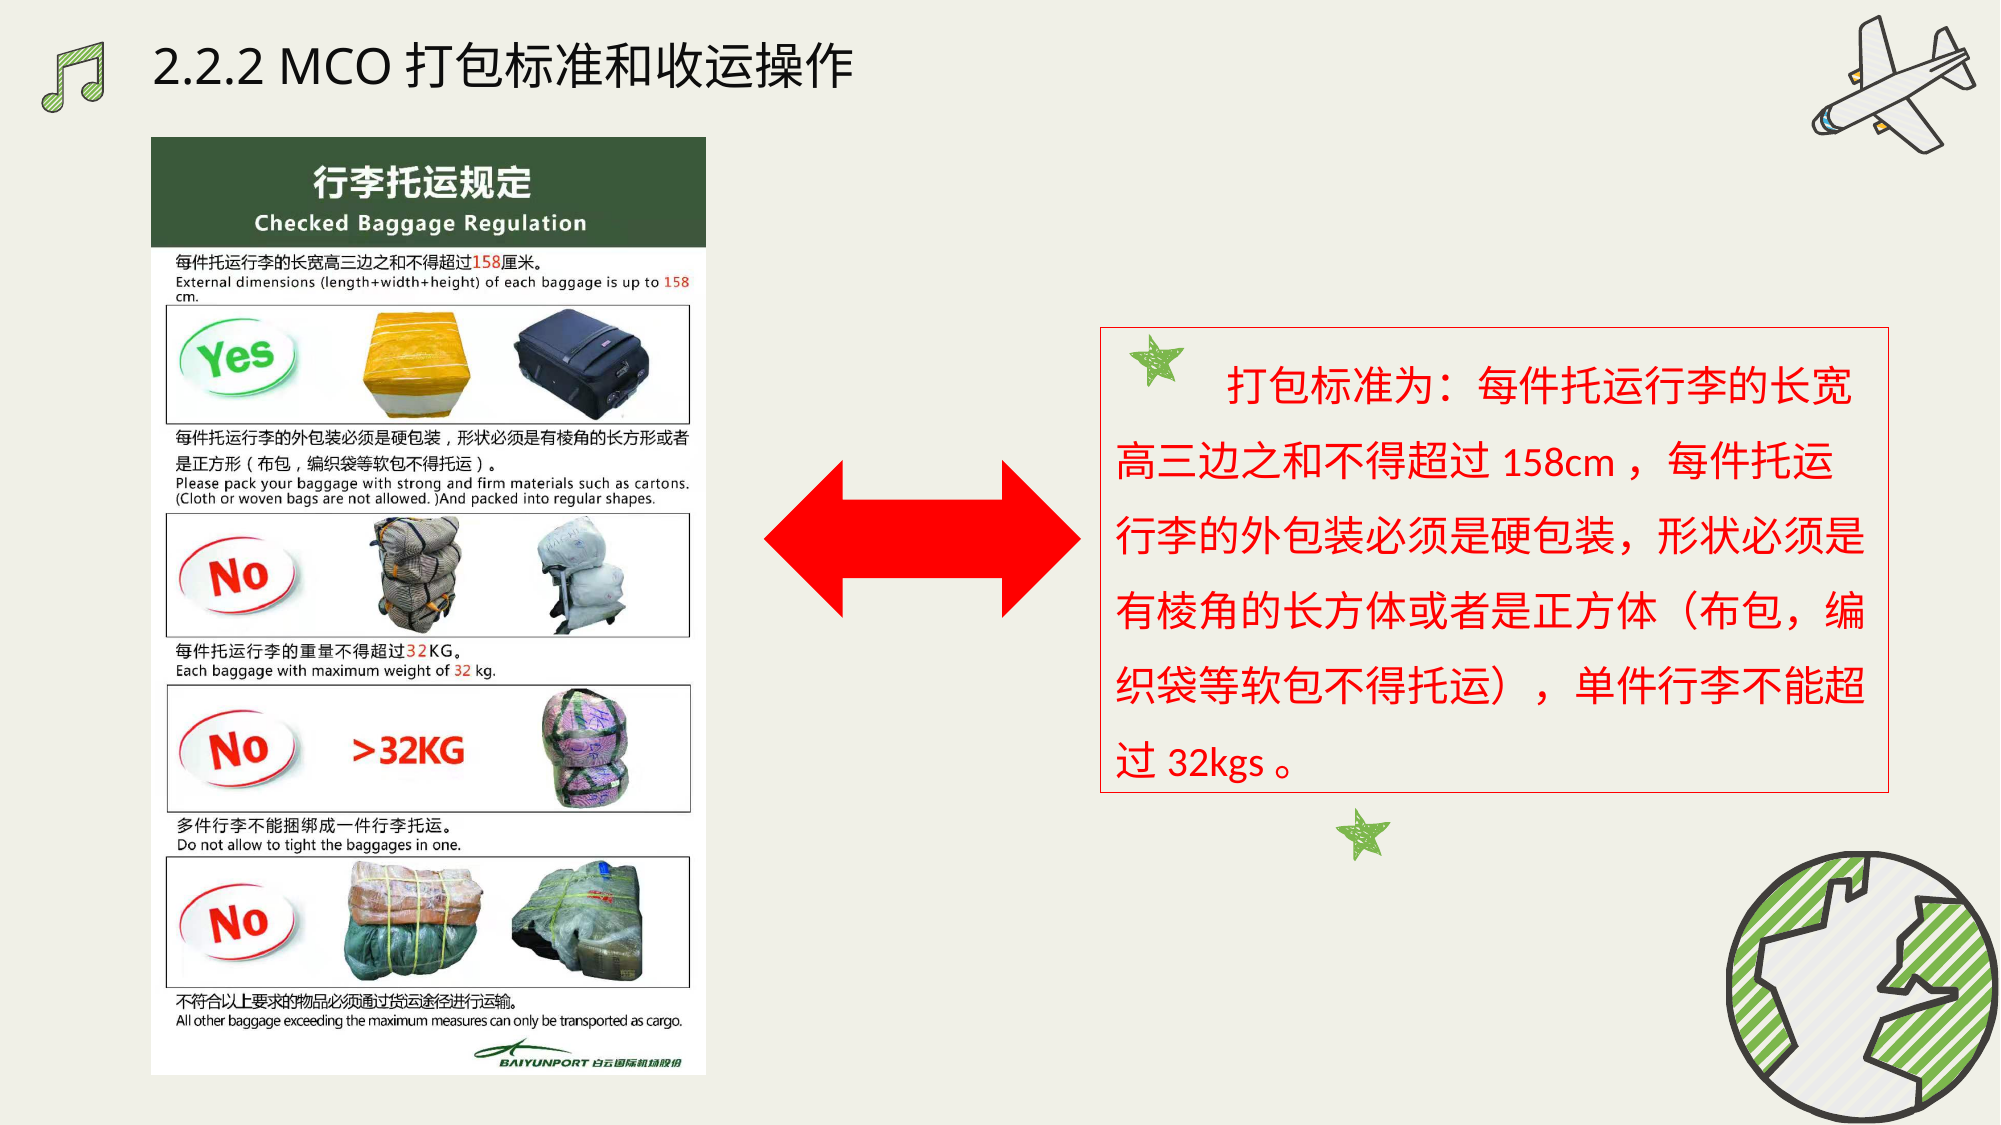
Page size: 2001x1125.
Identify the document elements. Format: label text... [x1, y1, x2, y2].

text_box 打包标准为：每件托运行李的长宽高三边之和不得超过158cm，每件托运行李的外包装必须是硬包装，形状必须是有棱角的长方体或者是正方体（布包，编织袋等软包不得托运），单件行李不能超过32kgs。 [1100, 327, 1889, 793]
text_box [41, 41, 104, 114]
text_box [1335, 807, 1391, 862]
text_box 2.2.2 MCO打包标准和收运操作 [137, 27, 870, 103]
picture [150, 137, 706, 1075]
picture [1816, 4, 1964, 177]
text_box [763, 459, 1082, 618]
picture [1726, 851, 2000, 1125]
